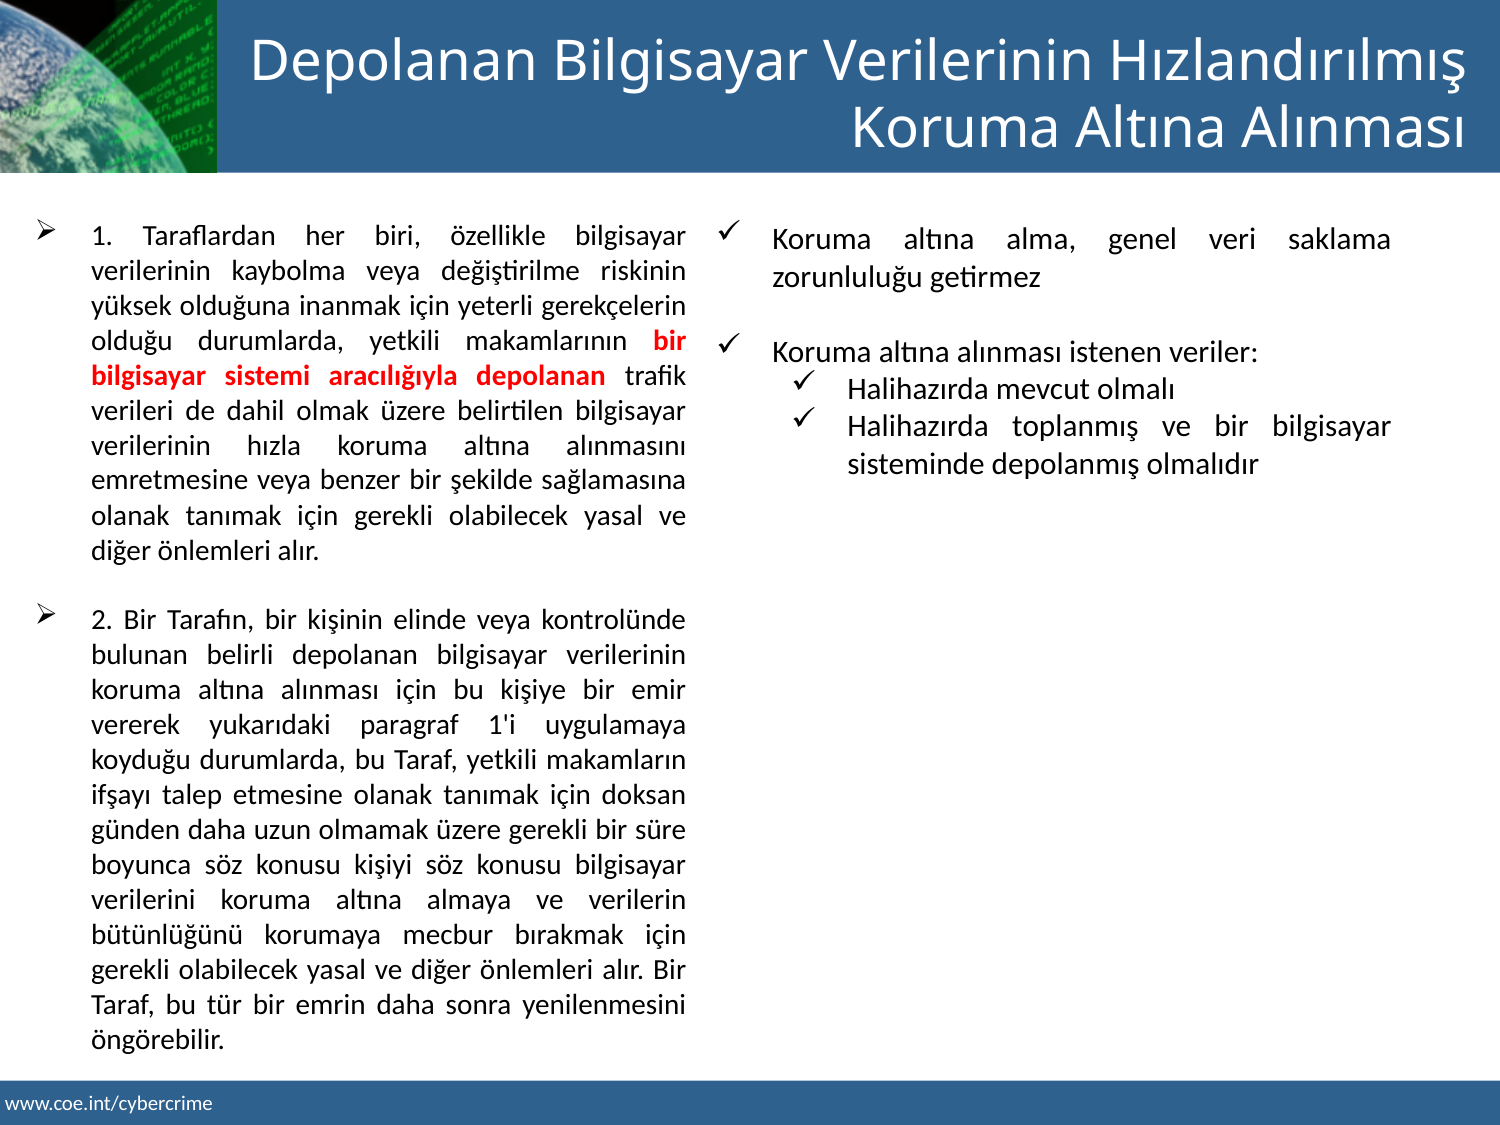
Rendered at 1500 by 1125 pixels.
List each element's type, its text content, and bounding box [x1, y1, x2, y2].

text_box Koruma altına alma, genel veri saklama zorunluluğu getirmez Koruma altına alınması istenen veriler: Halihazırda mevcut olmalı Halihazırda toplanmış ve bir bilgisayar sisteminde depolanmış olmalıdır [701, 211, 1408, 488]
text_box Depolanan Bilgisayar Verilerinin Hızlandırılmış Koruma Altına Alınması [230, 16, 1483, 167]
text_box 1. Taraflardan her biri, özellikle bilgisayar verilerinin kaybolma veya değiştirilme riskinin yüksek olduğuna inanmak için yeterli gerekçelerin olduğu durumlarda, yetkili makamlarının bir bilgisayar sistemi aracılığıyla depolanan trafik verileri de dahil olmak üzere belirtilen bilgisayar verilerinin hızla koruma altına alınmasını emretmesine veya benzer bir şekilde sağlamasına olanak tanımak için gerekli olabilecek yasal ve diğer önlemleri alır. 2. Bir Tarafın, bir kişinin elinde veya kontrolünde bulunan belirli depolanan bilgisayar verilerinin koruma altına alınması için bu kişiye bir emir vererek yukarıdaki paragraf 1'i uygulamaya koyduğu durumlarda, bu Taraf, yetkili makamların ifşayı talep etmesine olanak tanımak için doksan günden daha uzun olmamak üzere gerekli bir süre boyunca söz konusu kişiyi söz konusu bilgisayar verilerini koruma altına almaya ve verilerin bütünlüğünü korumaya mecbur bırakmak için gerekli olabilecek yasal ve diğer önlemleri alır. Bir Taraf, bu tür bir emrin daha sonra yenilenmesini öngörebilir. [19, 208, 702, 1063]
picture [0, 0, 217, 173]
